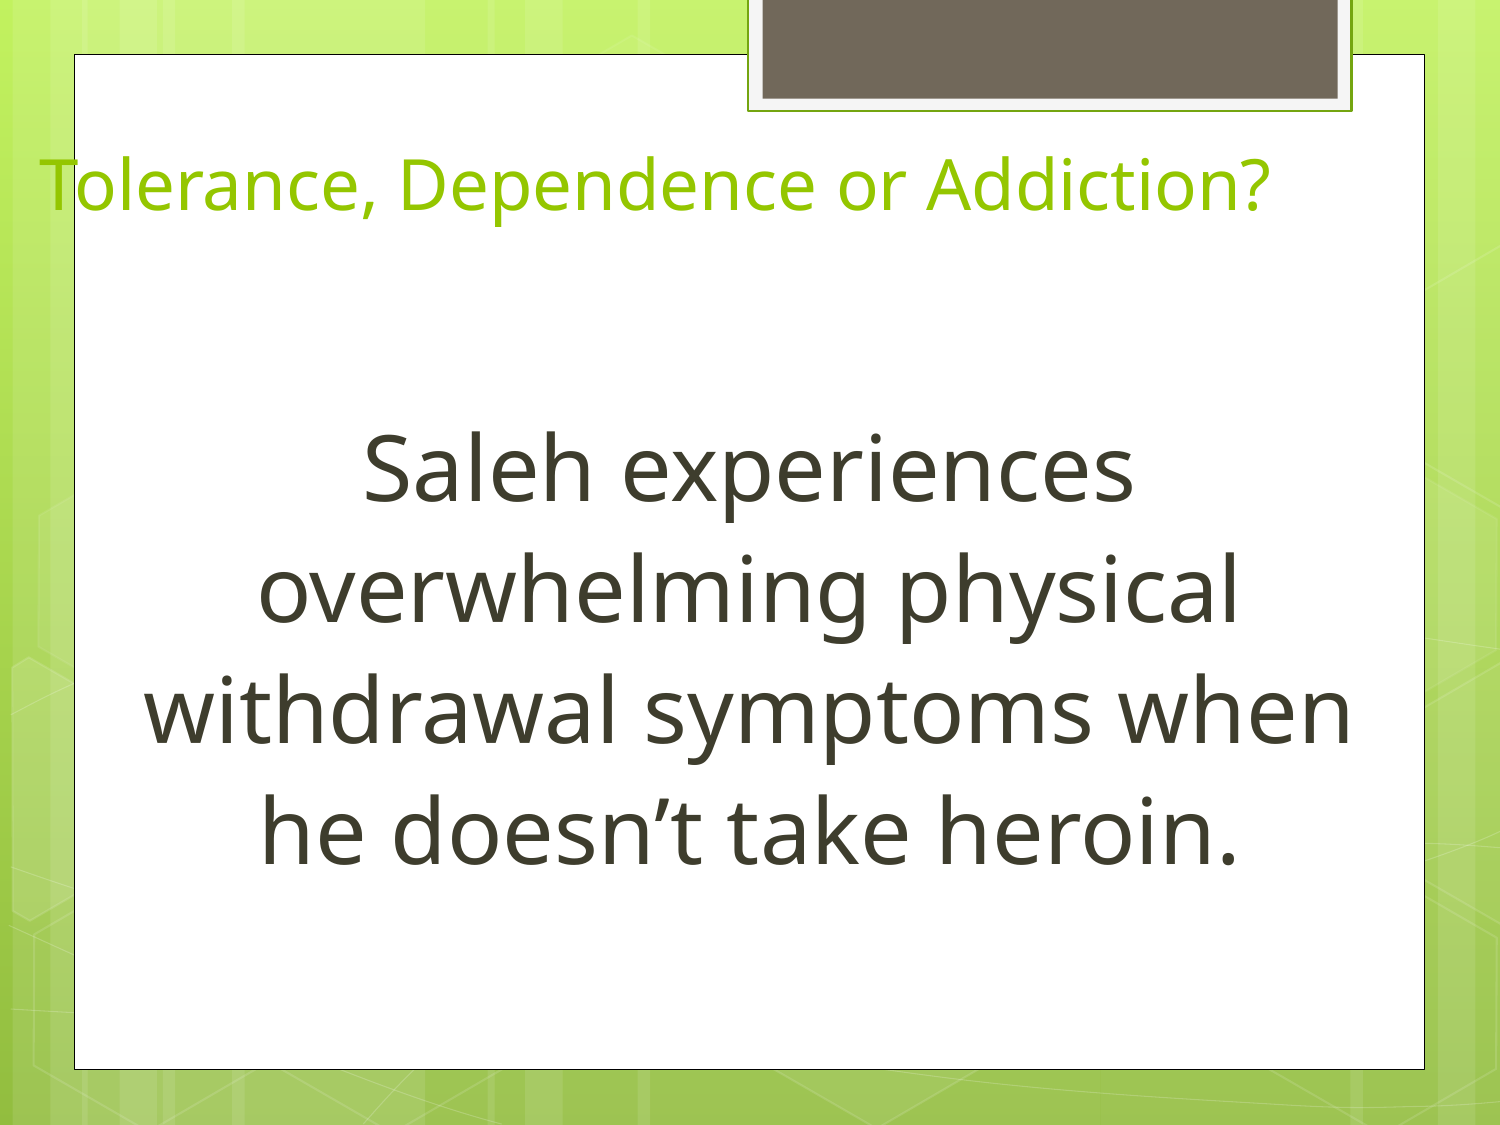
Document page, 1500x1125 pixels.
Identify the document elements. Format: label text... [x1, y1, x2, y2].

list Saleh experiences overwhelming physical withdrawal symptoms when he doesn’t take heroin. [75, 262, 1425, 1063]
title Tolerance, Dependence or Addiction? [24, 45, 1475, 233]
